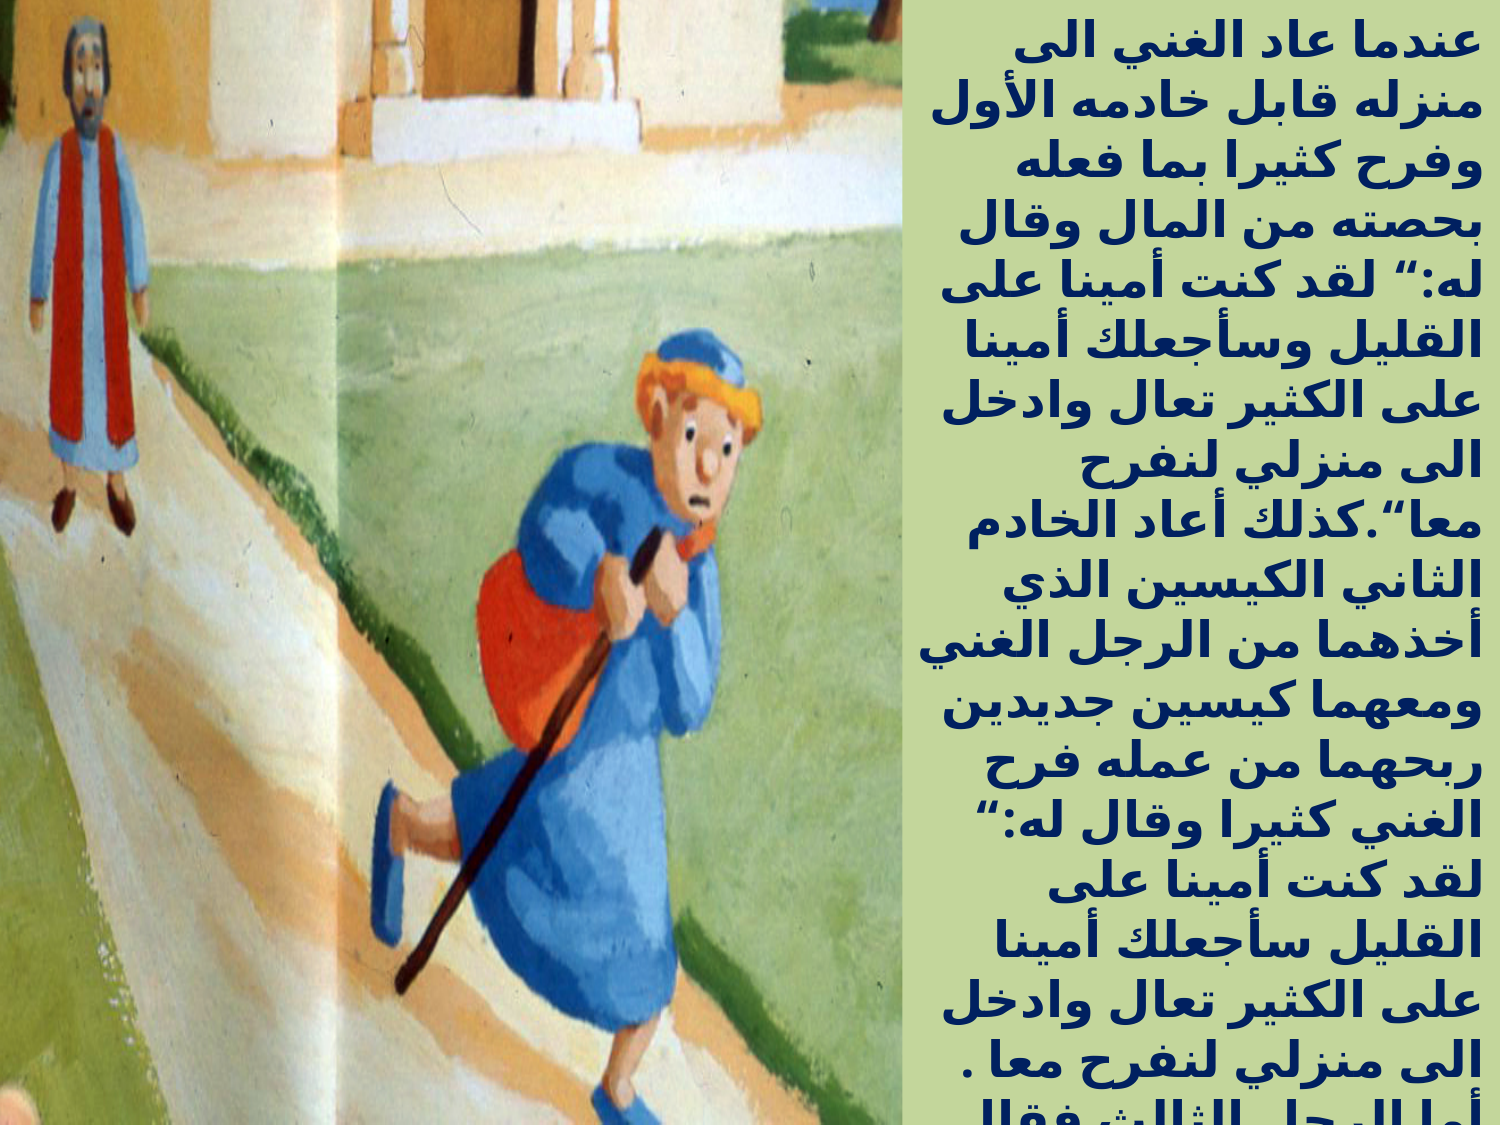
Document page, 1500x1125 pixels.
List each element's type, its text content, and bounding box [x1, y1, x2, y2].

picture [0, 0, 903, 1125]
text_box عندما عاد الغني الى منزله قابل خادمه الأول وفرح كثيرا بما فعله بحصته من المال وقال له:“ لقد كنت أمينا على القليل وسأجعلك أمينا على الكثير تعال وادخل الى منزلي لنفرح معا“.كذلك أعاد الخادم الثاني الكيسين الذي أخذهما من الرجل الغني ومعهما كيسين جديدين ربحهما من عمله فرح الغني كثيرا وقال له:“ لقد كنت أمينا على القليل سأجعلك أمينا على الكثير تعال وادخل الى منزلي لنفرح معا . أما الرجل الثالث فقال لمعلمه:“ أنا كنت أعرف بأنك قاسي وشديد فخفت منك وخفت أن أضيع المال الذي أعطيتني اياه لذلك فقد حفرت حفرة ووضعت بها مالك وها أنا أعيده اليك كما أخذته منك“ [904, 0, 1500, 1125]
